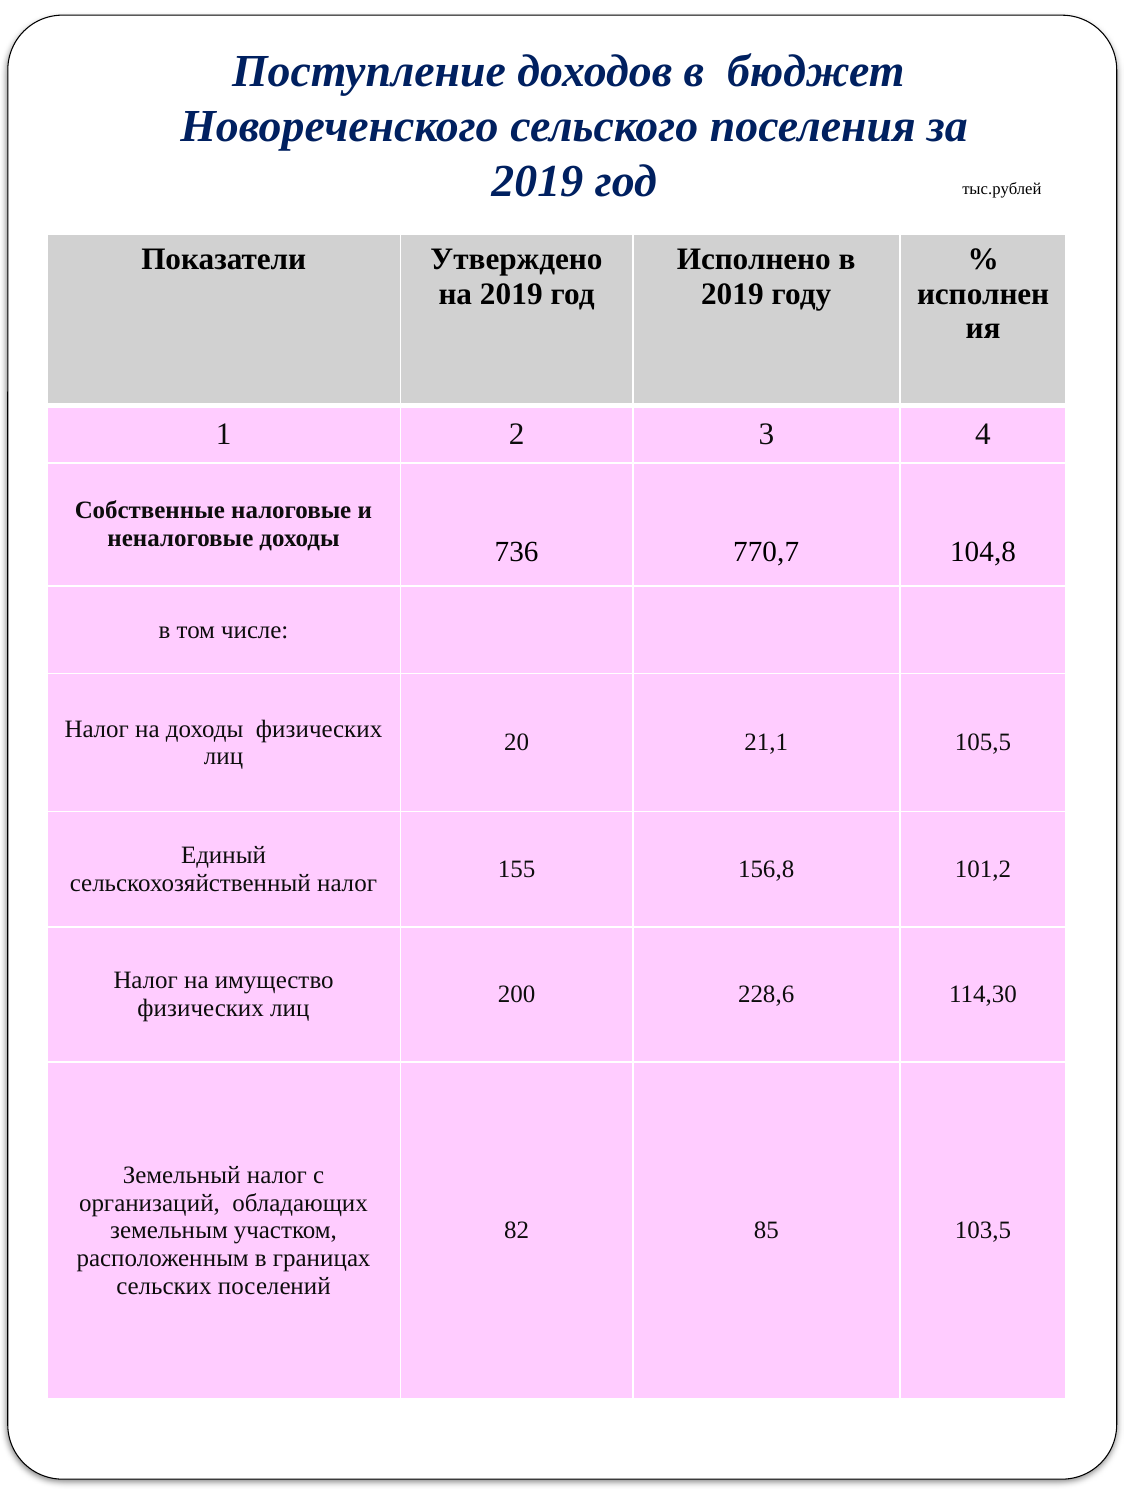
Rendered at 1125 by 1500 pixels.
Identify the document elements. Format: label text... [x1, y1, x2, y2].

table_header Исполнено в 2019 году [634, 235, 899, 403]
table_header Показатели [48, 235, 400, 403]
table_header % исполнения [901, 235, 1065, 403]
table_cell в том числе: [48, 587, 400, 673]
text_box Поступление доходов в бюджет Новореченского сельского поселения за 2019 год [128, 46, 1021, 200]
text_box тыс.рублей [936, 151, 1067, 224]
table_cell Налог на имущество физических лиц [48, 928, 400, 1061]
table_cell 736 [401, 464, 632, 585]
table_cell 228,6 [634, 928, 899, 1061]
table_cell 101,2 [901, 812, 1065, 926]
table_cell 20 [401, 674, 632, 811]
table_cell Земельный налог с организаций, обладающих земельным участком, расположенным в границах сельских поселений [48, 1063, 400, 1398]
table_cell 82 [401, 1063, 632, 1398]
table_cell Единый сельскохозяйственный налог [48, 812, 400, 926]
table_cell 85 [634, 1063, 899, 1398]
table_cell 4 [901, 408, 1065, 462]
table_cell 104,8 [901, 464, 1065, 585]
table_cell 1 [48, 408, 400, 462]
table_cell 114,30 [901, 928, 1065, 1061]
table_cell Налог на доходы физических лиц [48, 674, 400, 811]
table_cell Собственные налоговые и неналоговые доходы [48, 464, 400, 585]
table_cell 156,8 [634, 812, 899, 926]
table_cell 21,1 [634, 674, 899, 811]
table_cell 3 [634, 408, 899, 462]
table_cell 105,5 [901, 674, 1065, 811]
table_cell 155 [401, 812, 632, 926]
table_cell [901, 587, 1065, 673]
table_header Утверждено на 2019 год [401, 235, 632, 403]
table_cell [401, 587, 632, 673]
table_cell 770,7 [634, 464, 899, 585]
table_cell 200 [401, 928, 632, 1061]
table_cell 2 [401, 408, 632, 462]
table_cell 103,5 [901, 1063, 1065, 1398]
table_cell [634, 587, 899, 673]
